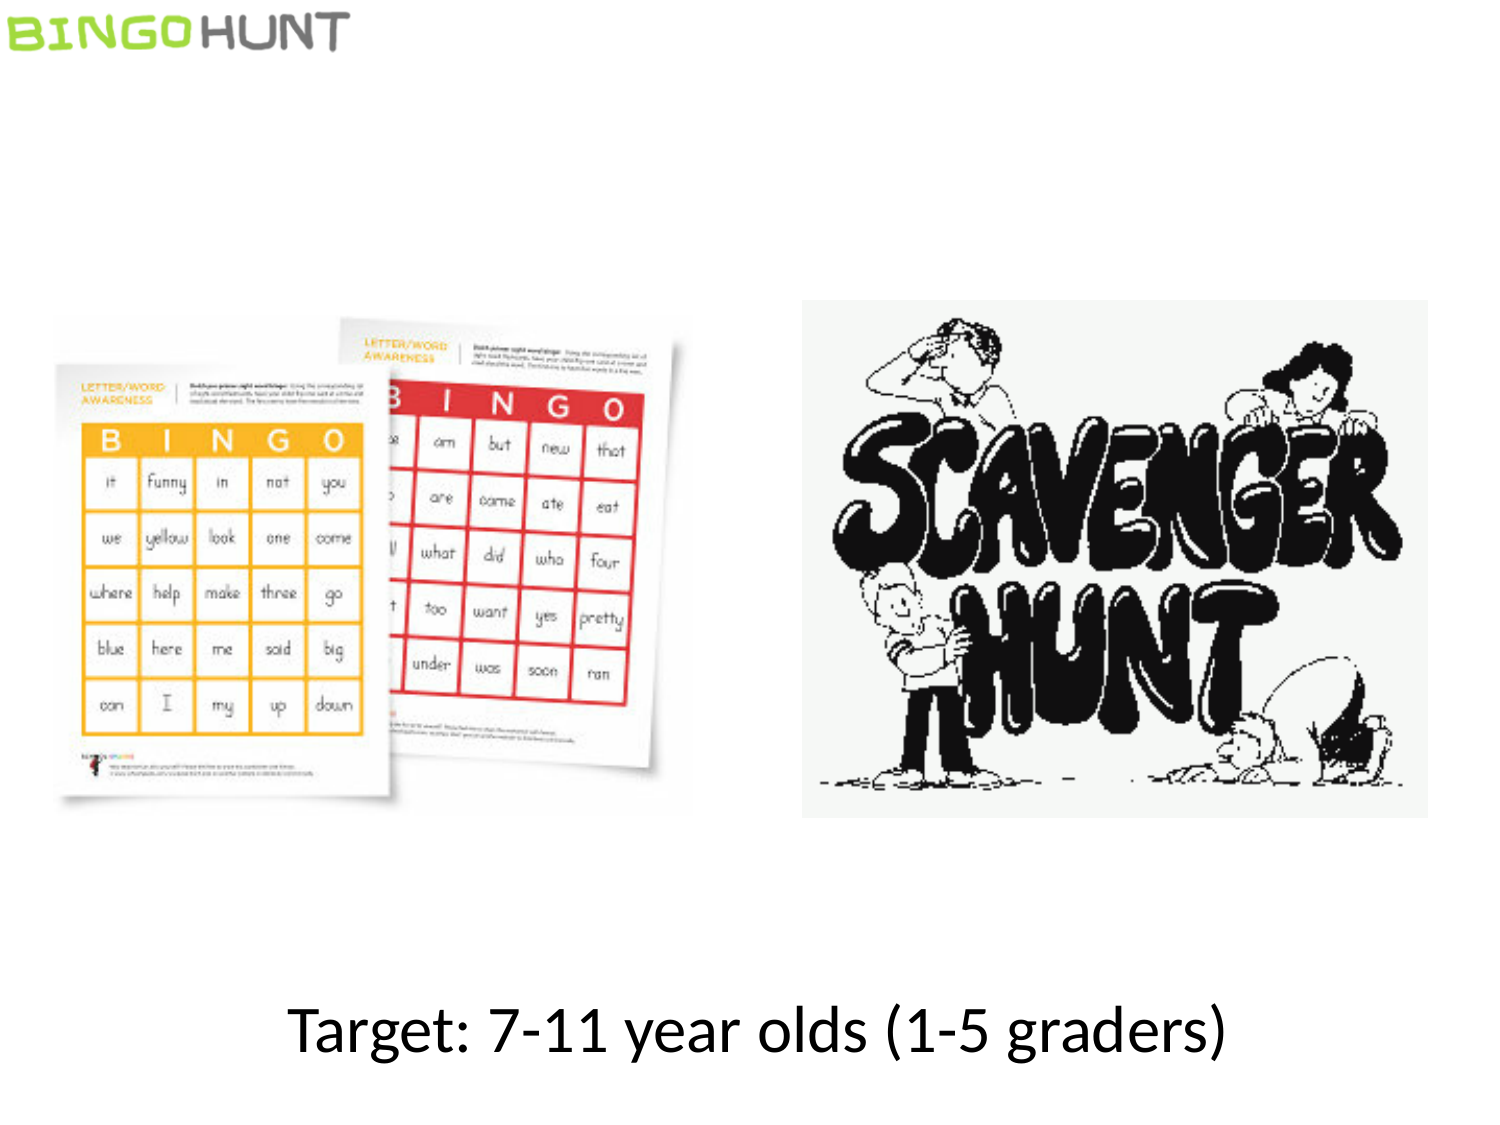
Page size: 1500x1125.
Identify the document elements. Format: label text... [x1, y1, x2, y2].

picture [53, 315, 694, 817]
picture [802, 300, 1429, 818]
text_box Target: 7-11 year olds (1-5 graders) [273, 978, 1245, 1074]
picture [0, 3, 360, 64]
